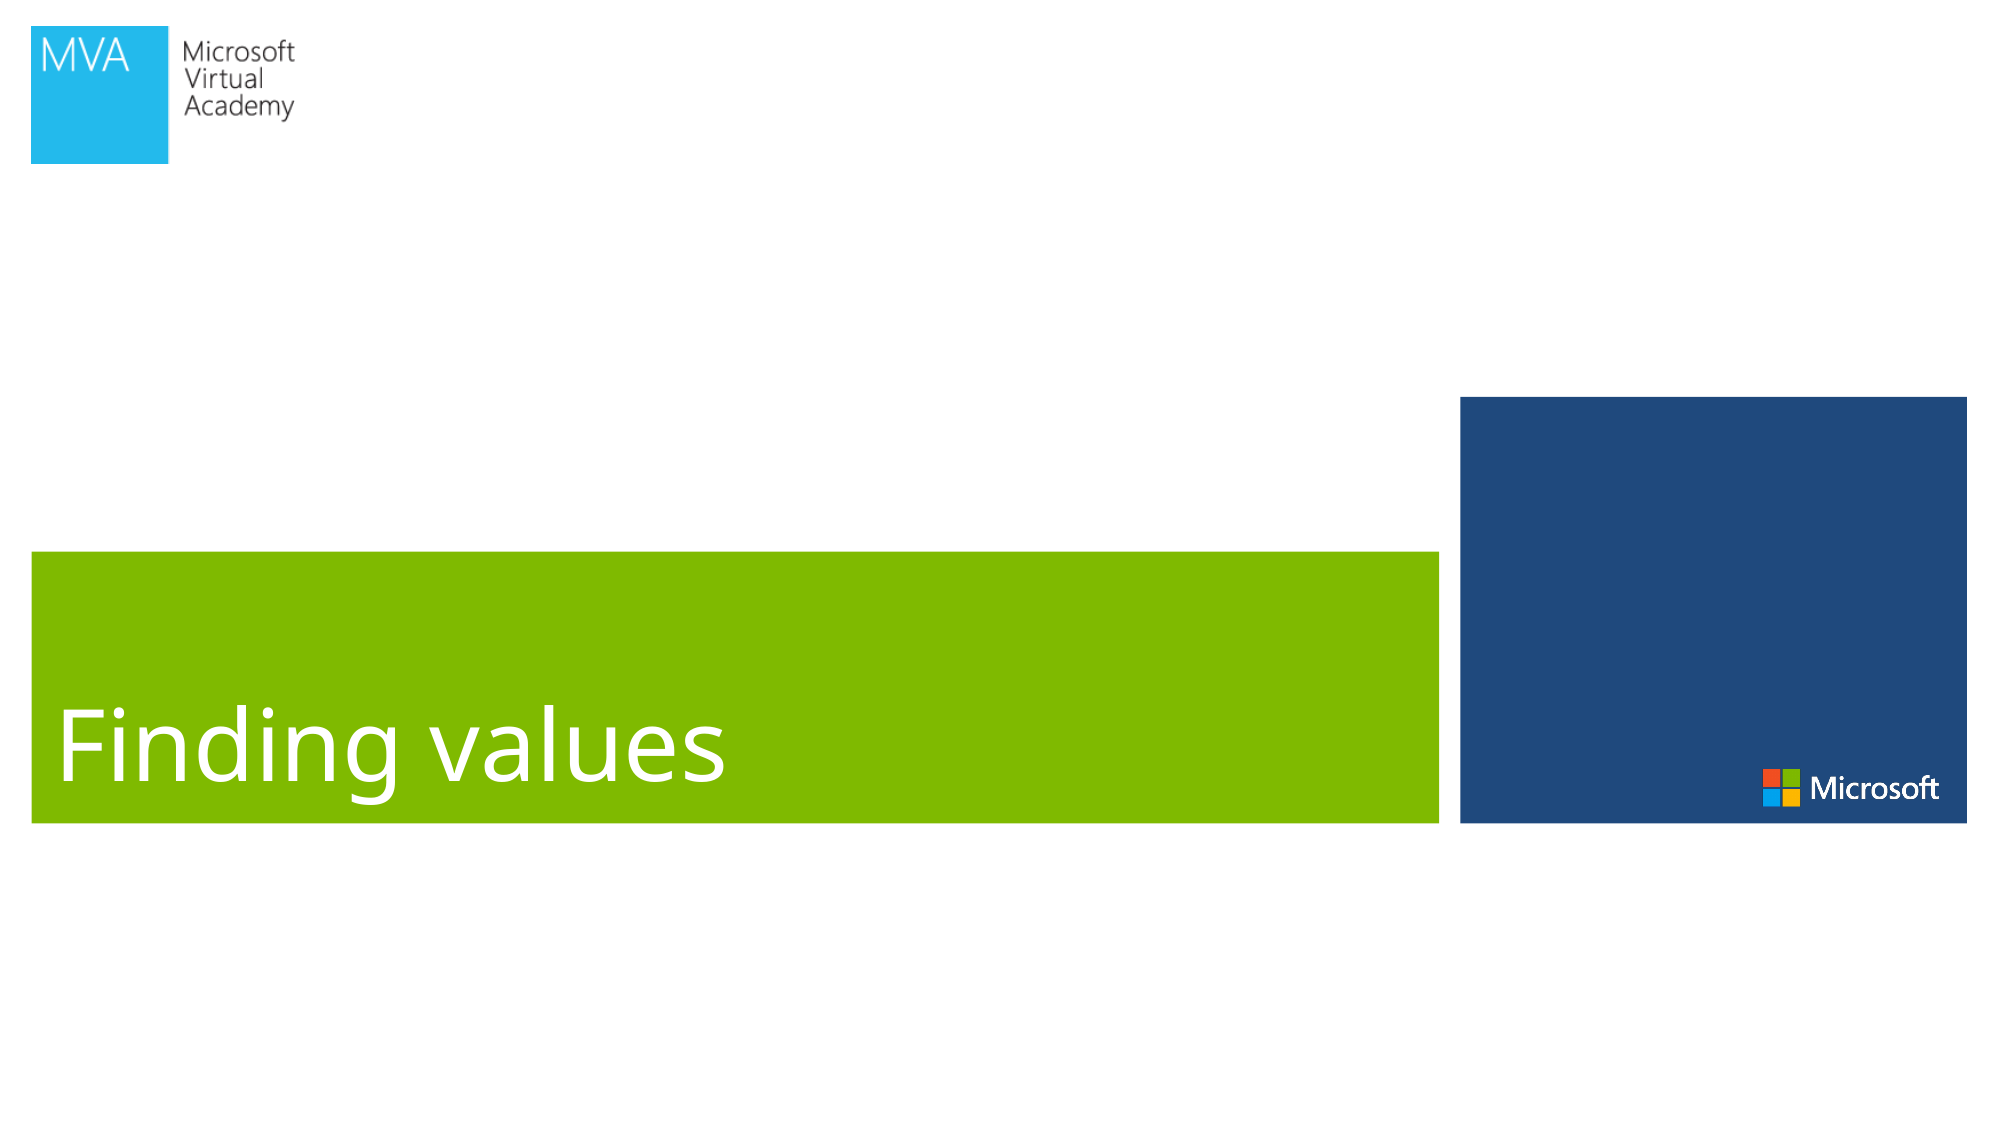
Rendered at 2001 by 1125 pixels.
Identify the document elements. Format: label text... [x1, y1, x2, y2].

picture [1760, 759, 1947, 815]
title Finding values [31, 551, 1440, 824]
picture [31, 26, 374, 164]
